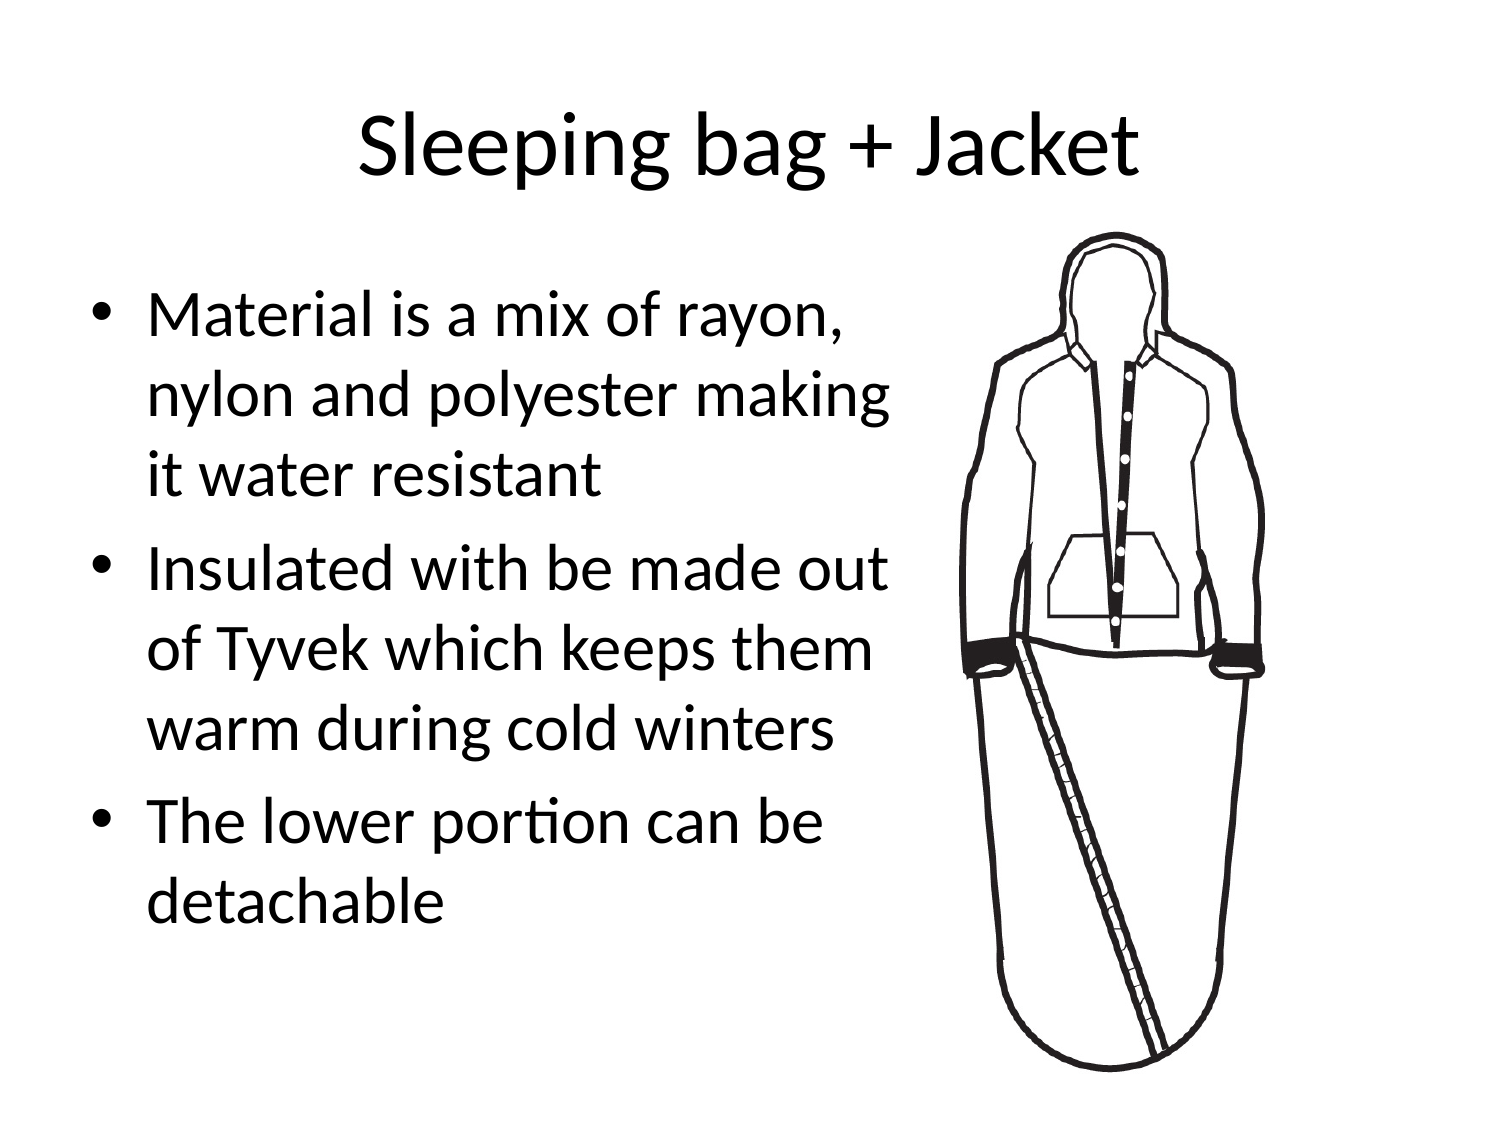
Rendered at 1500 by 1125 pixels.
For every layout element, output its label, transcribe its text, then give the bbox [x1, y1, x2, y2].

list Material is a mix of rayon, nylon and polyester making it water resistant Insulated with be made out of Tyvek which keeps them warm during cold winters The lower portion can be detachable [75, 262, 791, 1005]
title Sleeping bag + Jacket [75, 45, 1425, 233]
picture [796, 219, 1454, 1074]
